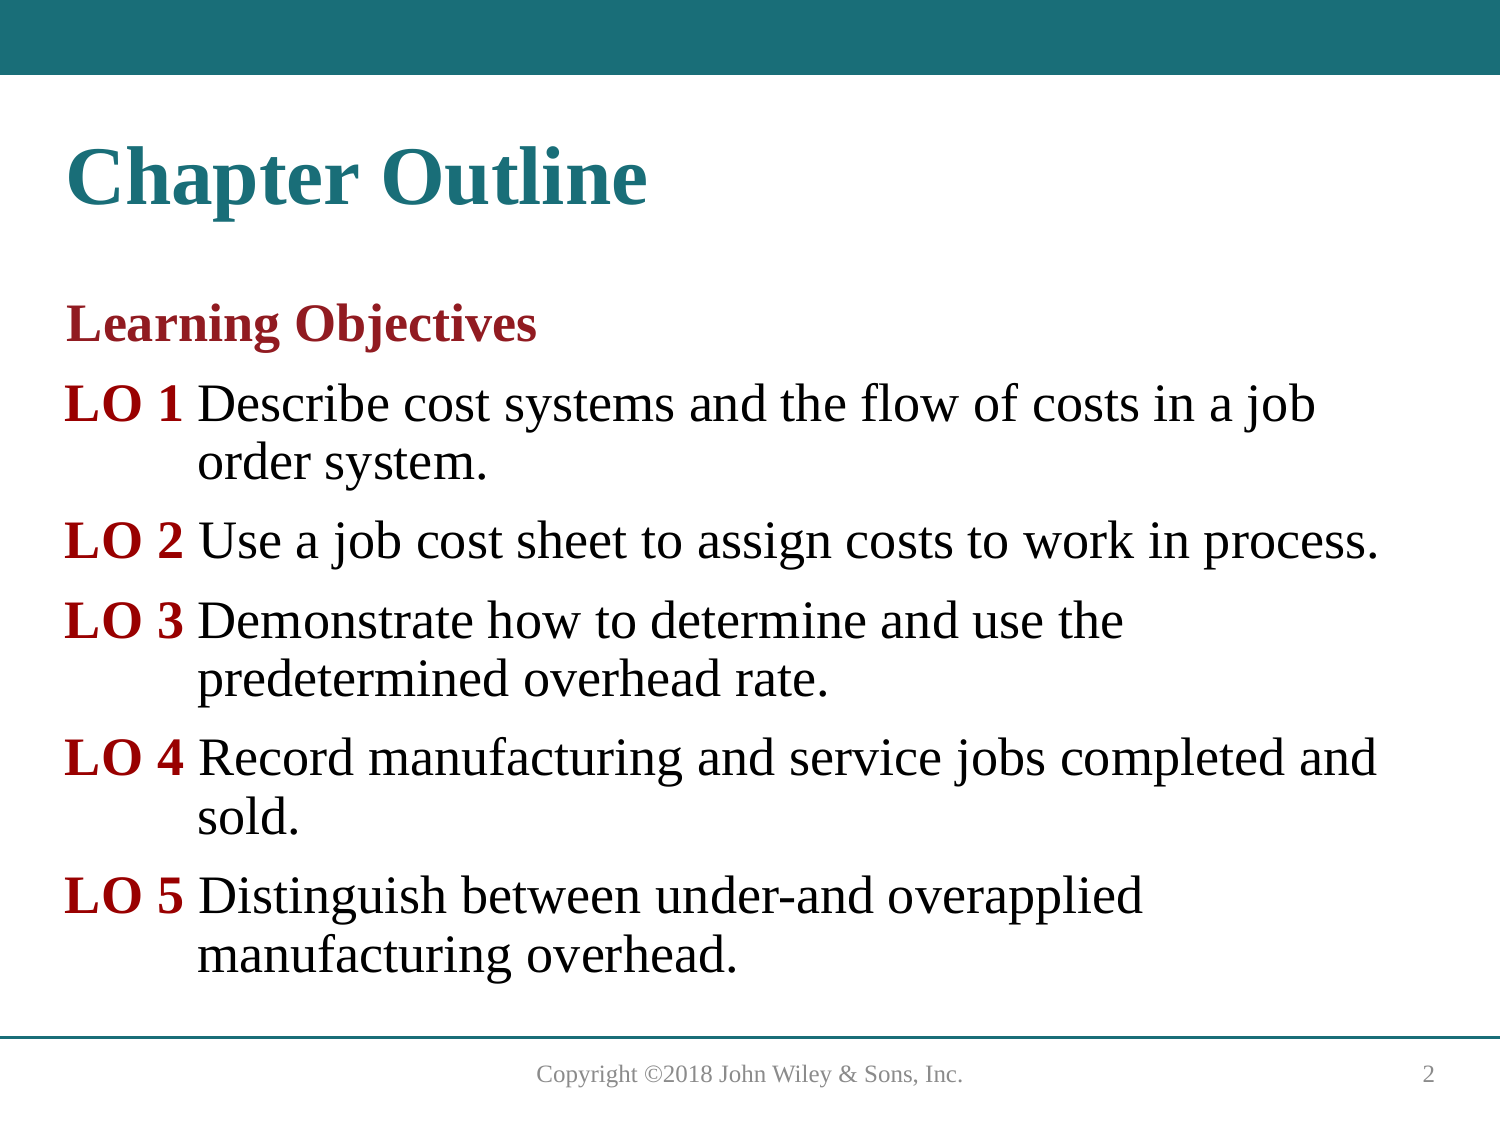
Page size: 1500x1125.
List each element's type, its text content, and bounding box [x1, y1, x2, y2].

slide_number 2 [1059, 1042, 1450, 1103]
footer Copyright ©2018 John Wiley & Sons, Inc. [496, 1042, 1004, 1103]
title Chapter Outline [50, 125, 1450, 250]
list Learning Objectives L O 1 Describe cost systems and the flow of costs in a job order system. L O 2 Use a job cost sheet to assign costs to work in process. L O 3 Demonstrate how to determine and use the predetermined overhead rate. L O 4 Record manufacturing and service jobs completed and sold. L O 5 Distinguish between under-and overapplied manufacturing overhead. [50, 287, 1450, 1000]
